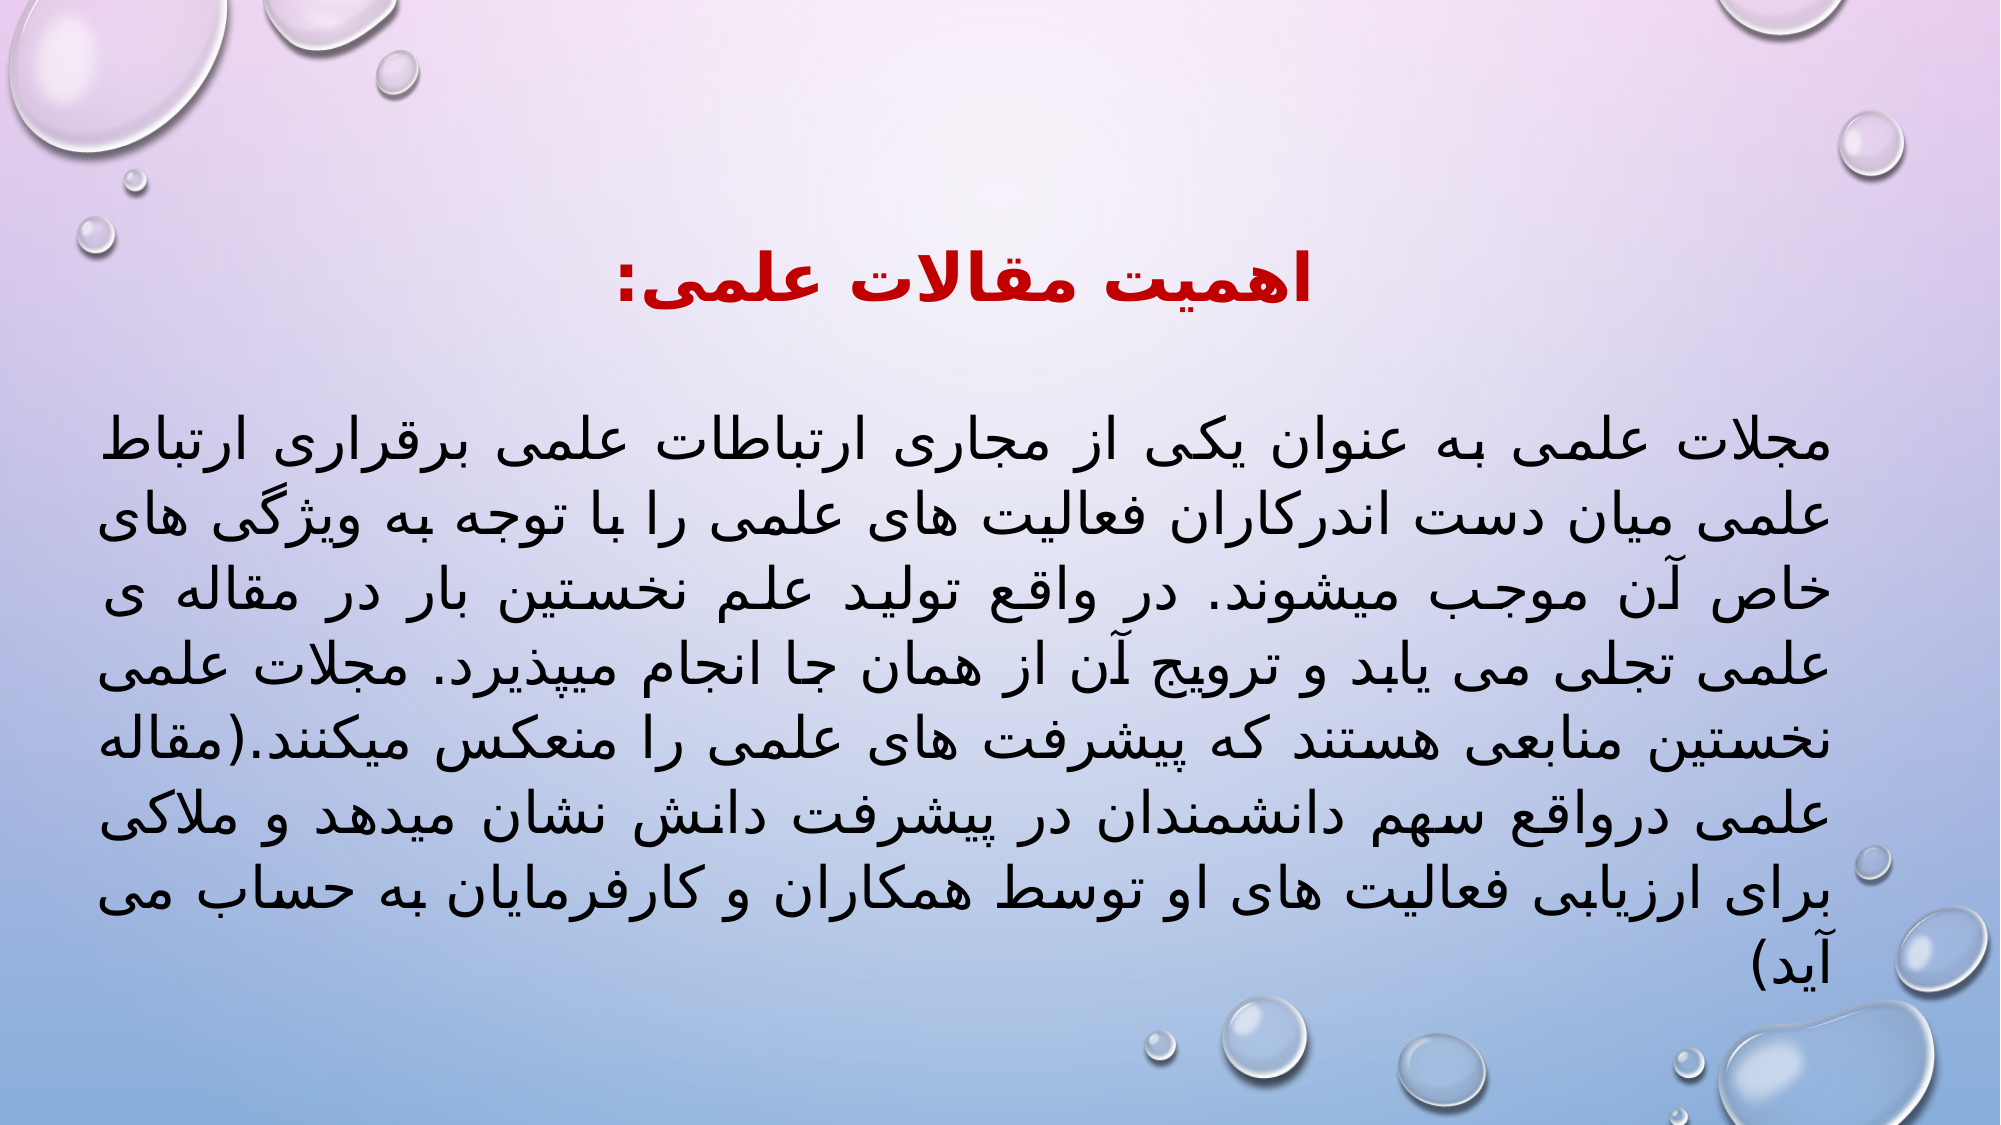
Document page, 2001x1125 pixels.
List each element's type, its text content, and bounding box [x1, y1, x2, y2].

text_box اهمیت مقالات علمی: مجلات علمی به عنوان یکی از مجاری ارتباطات علمی برقراری ارتباط علمی میان دست اندرکاران فعالیت های علمی را با توجه به ویژگی های خاص آن موجب میشوند. در واقع تولید علم نخستین بار در مقاله ی علمی تجلی می یابد و ترویج آن از همان جا انجام میپذیرد. مجلات علمی نخستین منابعی هستند که پیشرفت های علمی را منعکس میکنند.(مقاله علمی درواقع سهم دانشمندان در پیشرفت دانش نشان میدهد و ملاکی برای ارزیابی فعالیت های او توسط همکاران و کارفرمایان به حساب می آید) [80, 222, 1849, 1003]
picture [0, 0, 2000, 1125]
